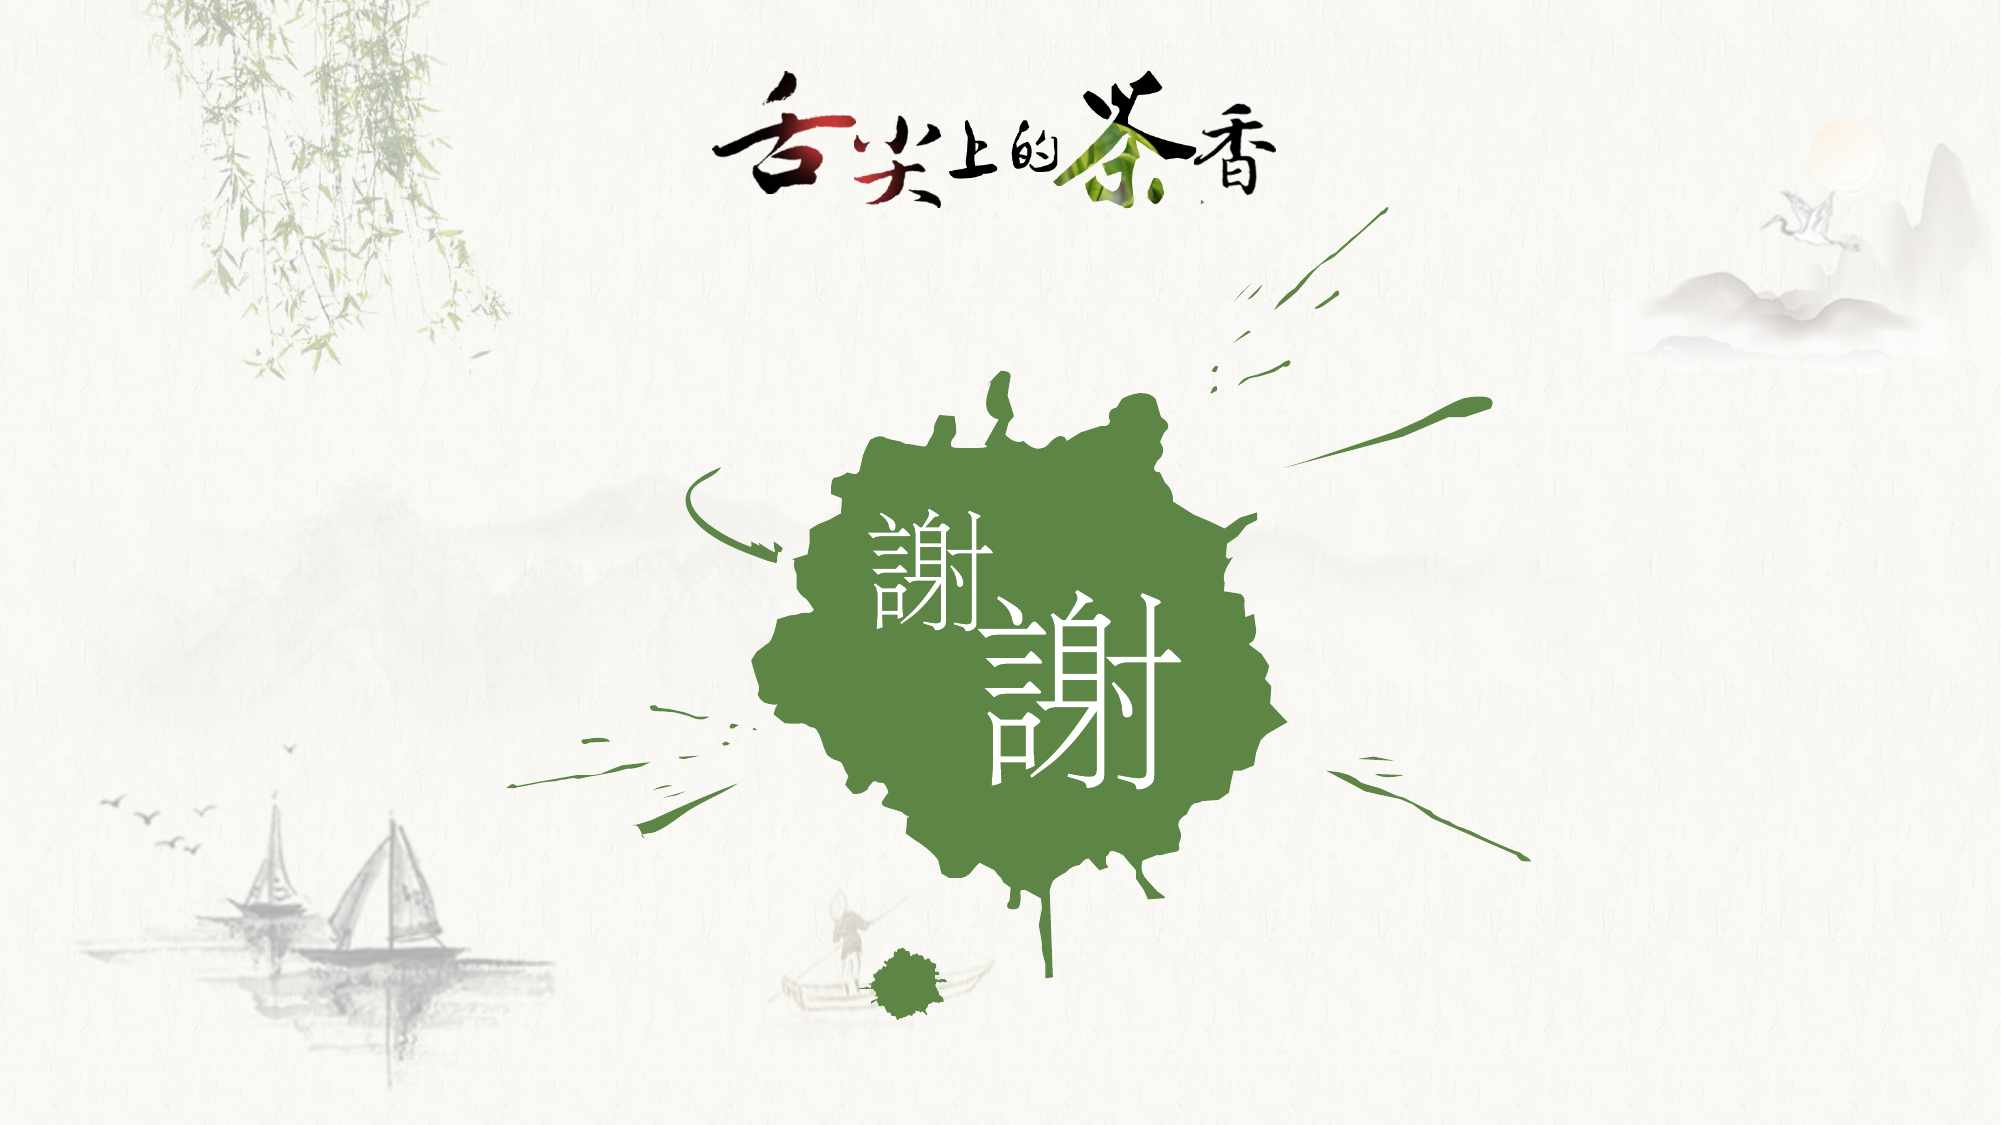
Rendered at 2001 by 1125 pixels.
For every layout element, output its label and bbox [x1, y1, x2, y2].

text_box [1357, 756, 1395, 761]
text_box [867, 528, 911, 539]
text_box [729, 723, 739, 729]
text_box [859, 947, 947, 1021]
text_box [977, 621, 1047, 638]
text_box [872, 564, 908, 575]
text_box [874, 583, 907, 629]
text_box [506, 762, 650, 789]
text_box [1283, 396, 1493, 468]
text_box [1121, 130, 1129, 136]
text_box [1233, 330, 1251, 343]
text_box [649, 705, 710, 720]
text_box [984, 681, 1042, 698]
text_box [997, 596, 1023, 626]
text_box [632, 783, 738, 839]
picture [697, 11, 1303, 223]
text_box [872, 546, 908, 557]
text_box [1274, 207, 1389, 311]
text_box [985, 651, 1043, 668]
text_box [751, 370, 1288, 979]
text_box [678, 755, 700, 759]
text_box [581, 737, 610, 744]
text_box [1030, 590, 1182, 790]
text_box [1211, 365, 1219, 372]
text_box [1326, 770, 1532, 862]
text_box [722, 741, 730, 746]
text_box [1247, 284, 1263, 300]
text_box [900, 508, 993, 632]
text_box [1237, 360, 1291, 386]
text_box [685, 467, 783, 564]
text_box [987, 711, 1041, 786]
text_box [880, 512, 896, 531]
